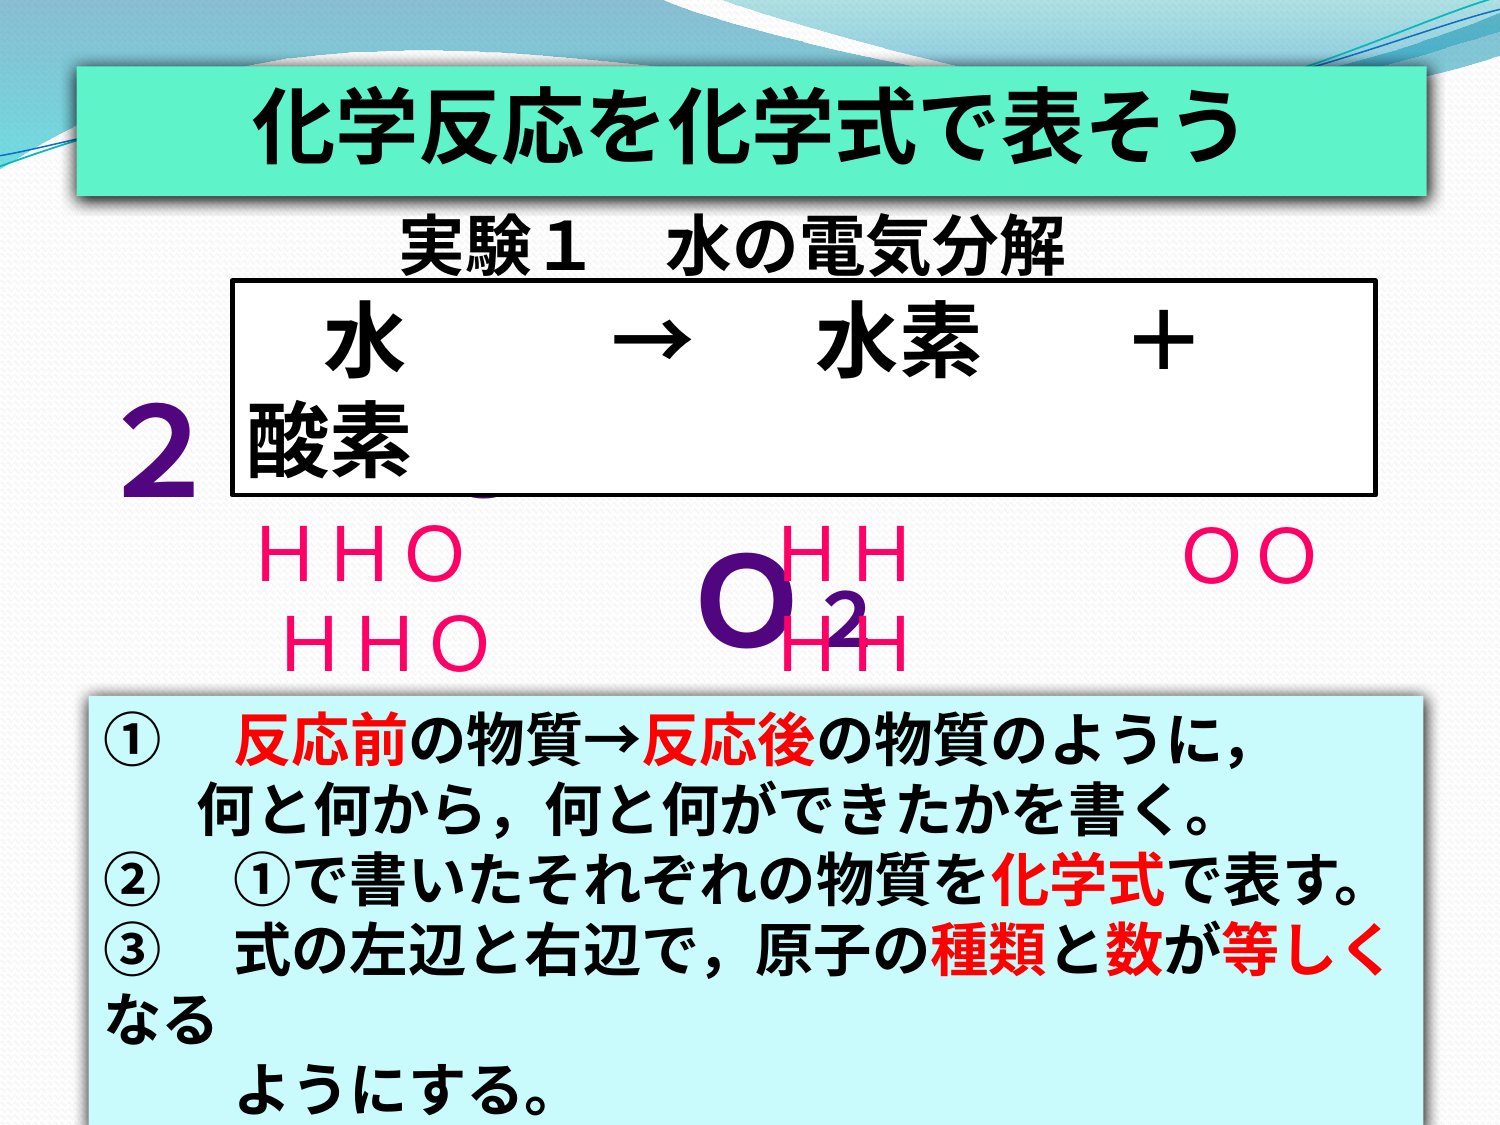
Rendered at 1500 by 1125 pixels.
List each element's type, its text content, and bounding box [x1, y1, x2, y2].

text_box 化学反応を化学式で表そう [76, 66, 1427, 197]
text_box ＨＨ ＨＨ [702, 499, 987, 684]
text_box ＨＨＯ ＨＨＯ [206, 499, 514, 684]
text_box 実験１ 水の電気分解 [384, 196, 1082, 280]
text_box ① 反応前の物質→反応後の物質のように， 何と何から，何と何ができたかを書く。 ② ①で書いたそれぞれの物質を化学式で表す。 ③ 式の左辺と右辺で，原子の種類と数が等しくなる ようにする。 [88, 695, 1424, 1125]
text_box ２Ｈ２Ｏ → ２Ｈ２ ＋ Ｏ２ [34, 364, 1435, 680]
text_box 水 → 水素 ＋ 酸素 [232, 280, 1376, 496]
text_box ＯＯ [1159, 500, 1340, 606]
